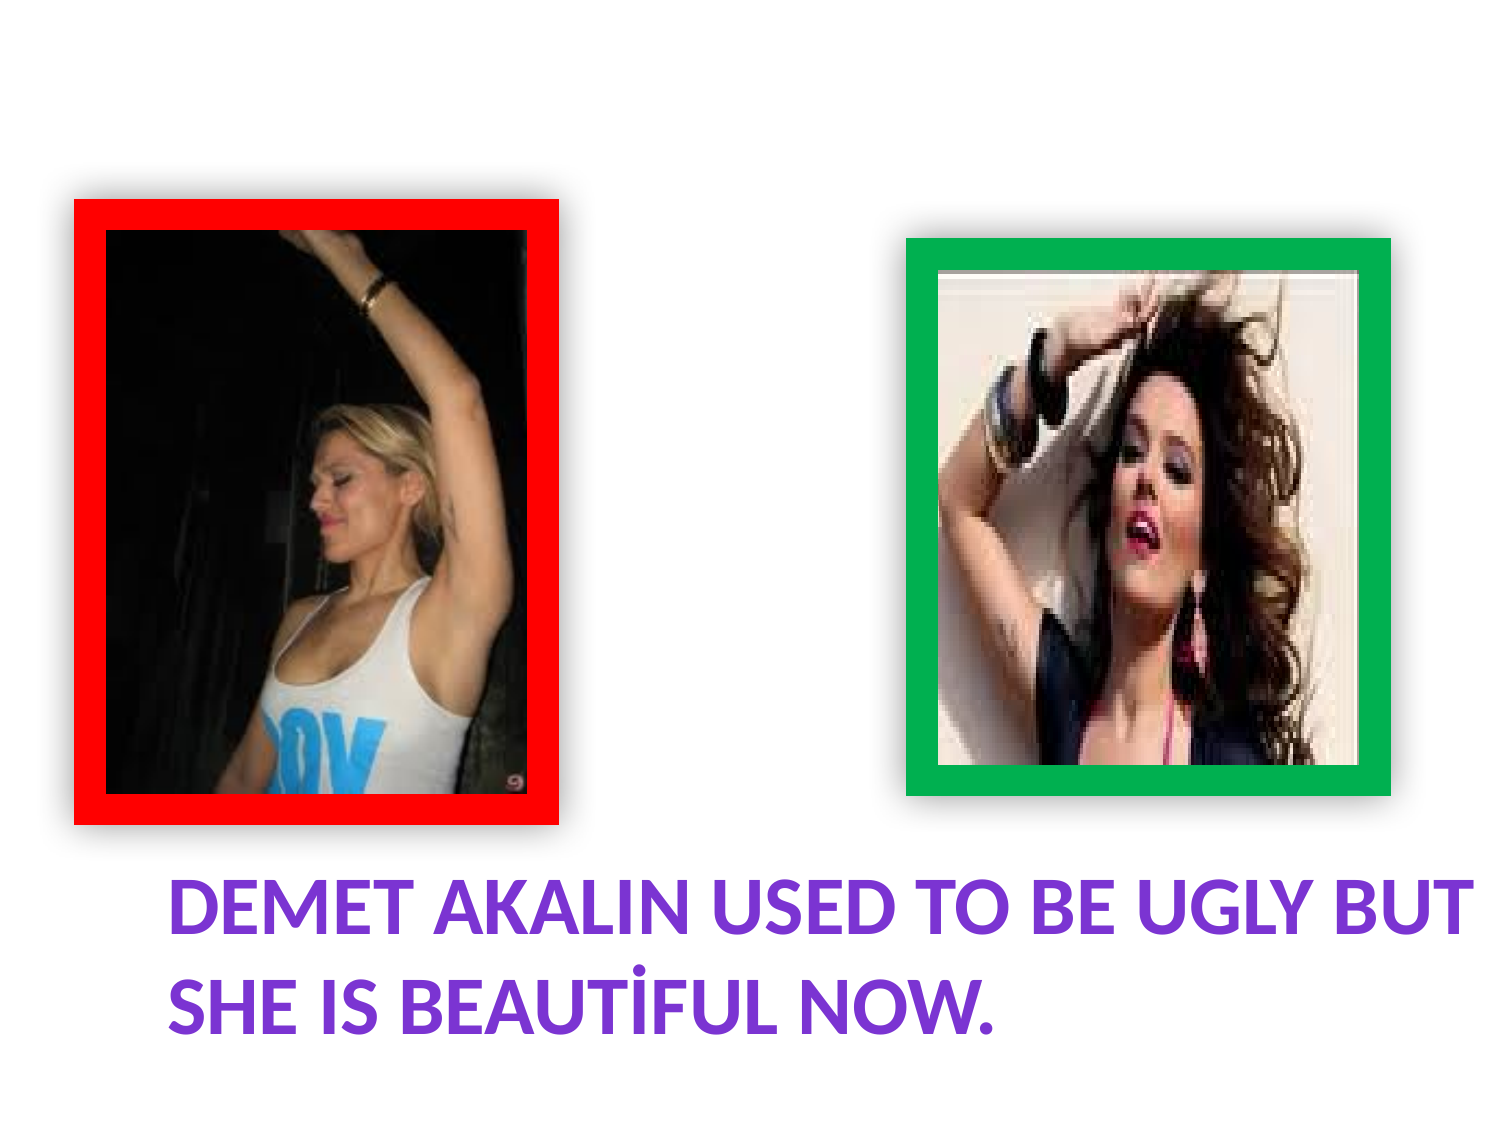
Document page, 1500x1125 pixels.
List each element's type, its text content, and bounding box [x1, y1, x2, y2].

text_box Demet Akalın used to be ugly but she ıs beautiful now. [152, 843, 1500, 1059]
picture [937, 269, 1360, 766]
picture [105, 230, 528, 794]
